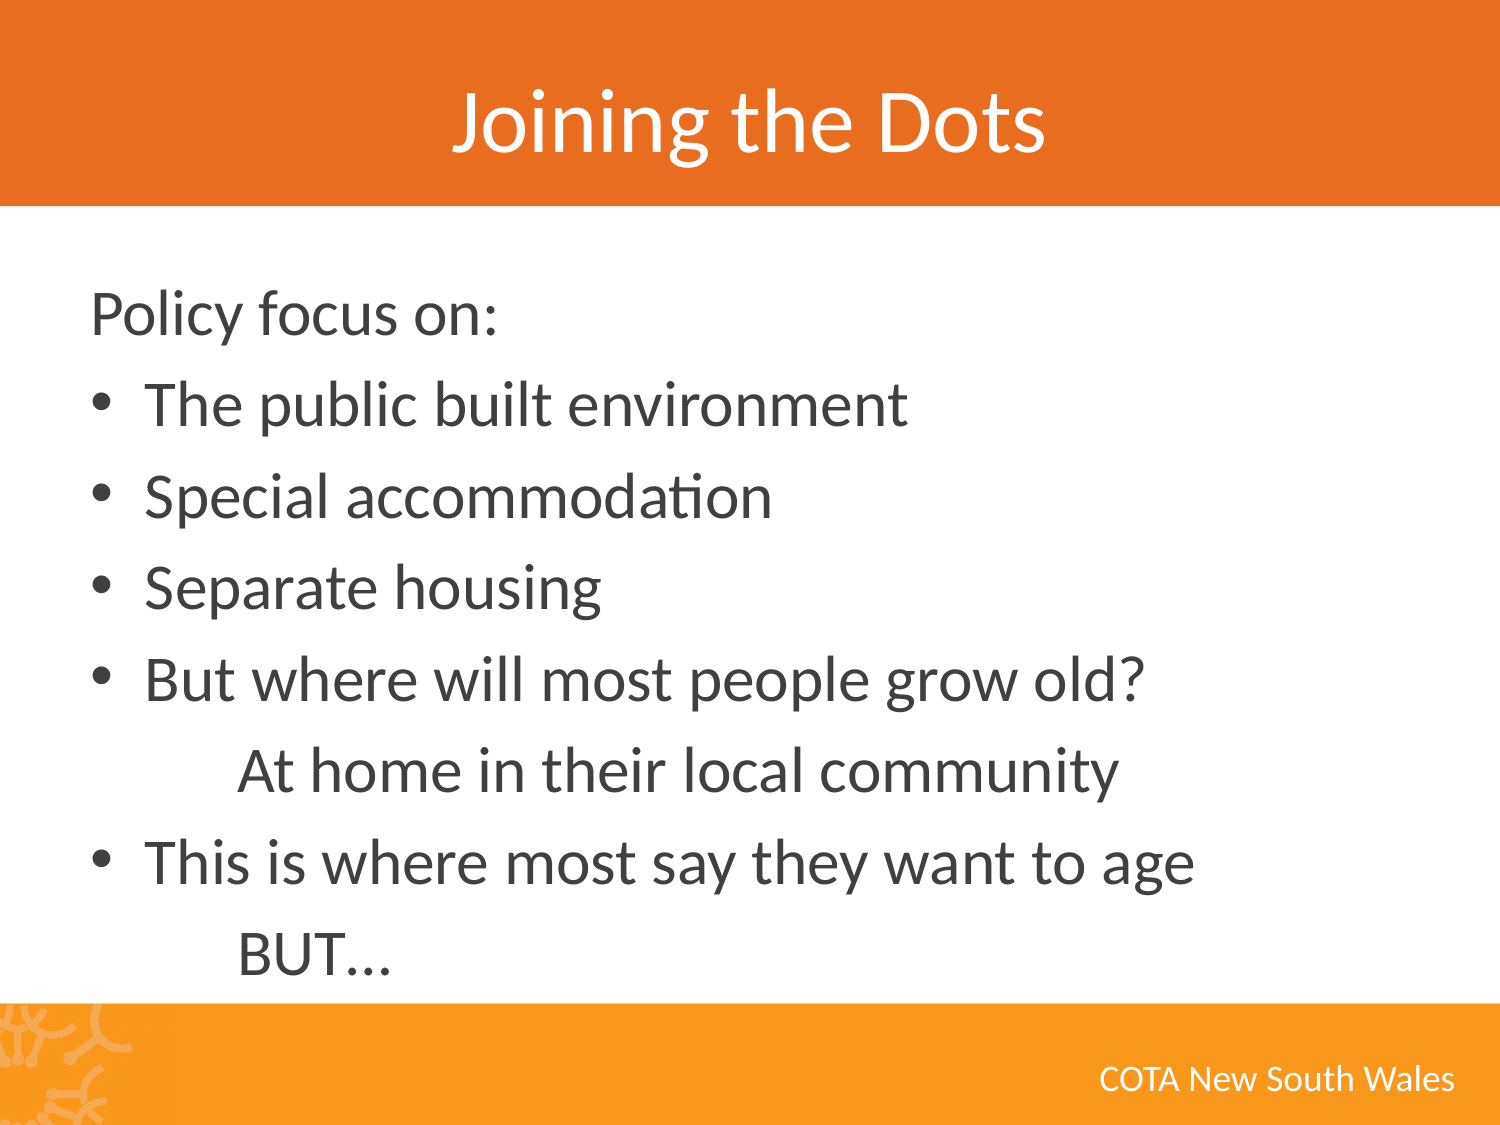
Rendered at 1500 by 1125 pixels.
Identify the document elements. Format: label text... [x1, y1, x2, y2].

list Policy focus on: The public built environment Special accommodation Separate housing But where will most people grow old? At home in their local community This is where most say they want to age BUT… [75, 262, 1425, 997]
picture [0, 1002, 1500, 1125]
title Joining the Dots [0, 0, 1500, 233]
